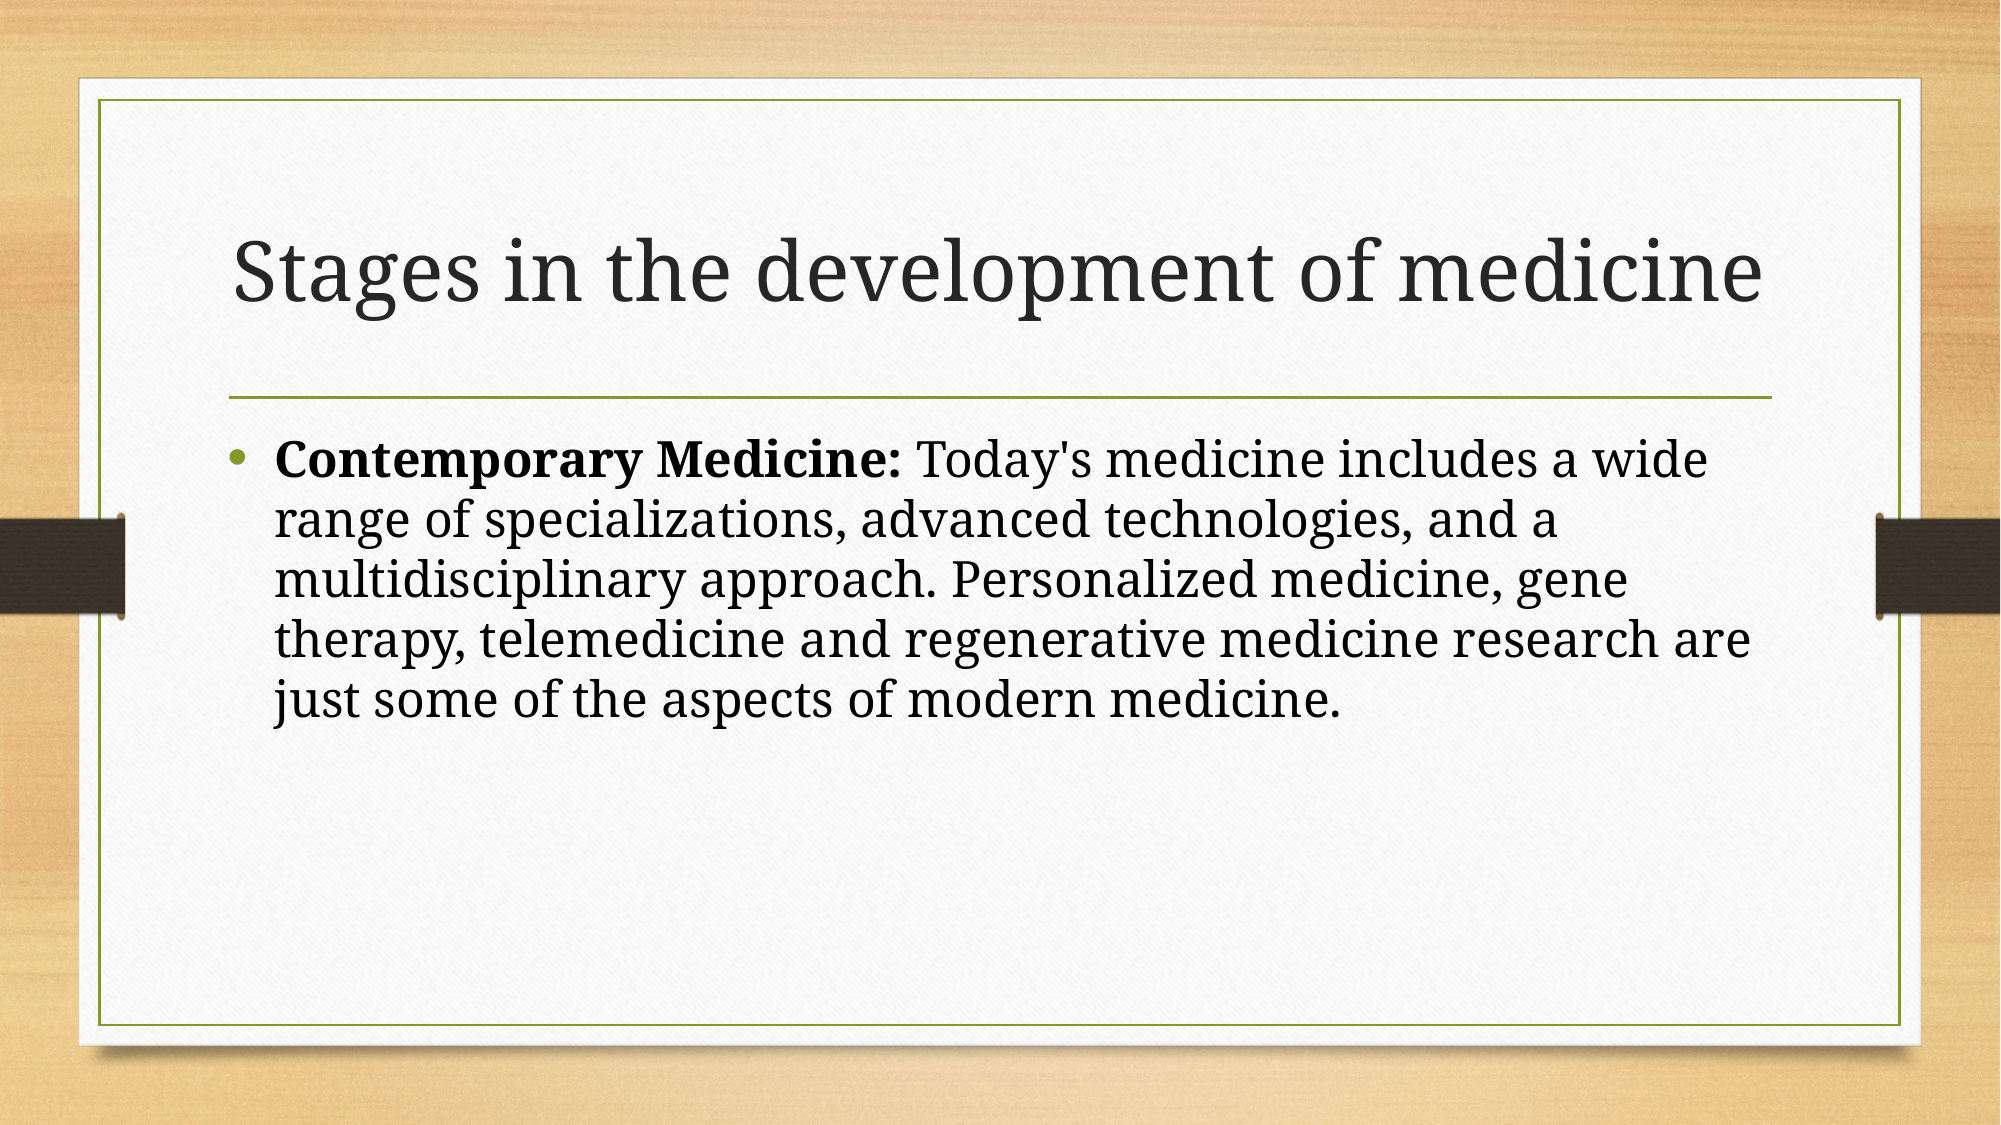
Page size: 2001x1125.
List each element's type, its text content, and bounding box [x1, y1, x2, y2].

list Contemporary Medicine: Today's medicine includes a wide range of specializations, advanced technologies, and a multidisciplinary approach. Personalized medicine, gene therapy, telemedicine and regenerative medicine research are just some of the aspects of modern medicine. [212, 419, 1788, 964]
title Stages in the development of medicine [212, 161, 1788, 375]
picture [0, 0, 2001, 1125]
